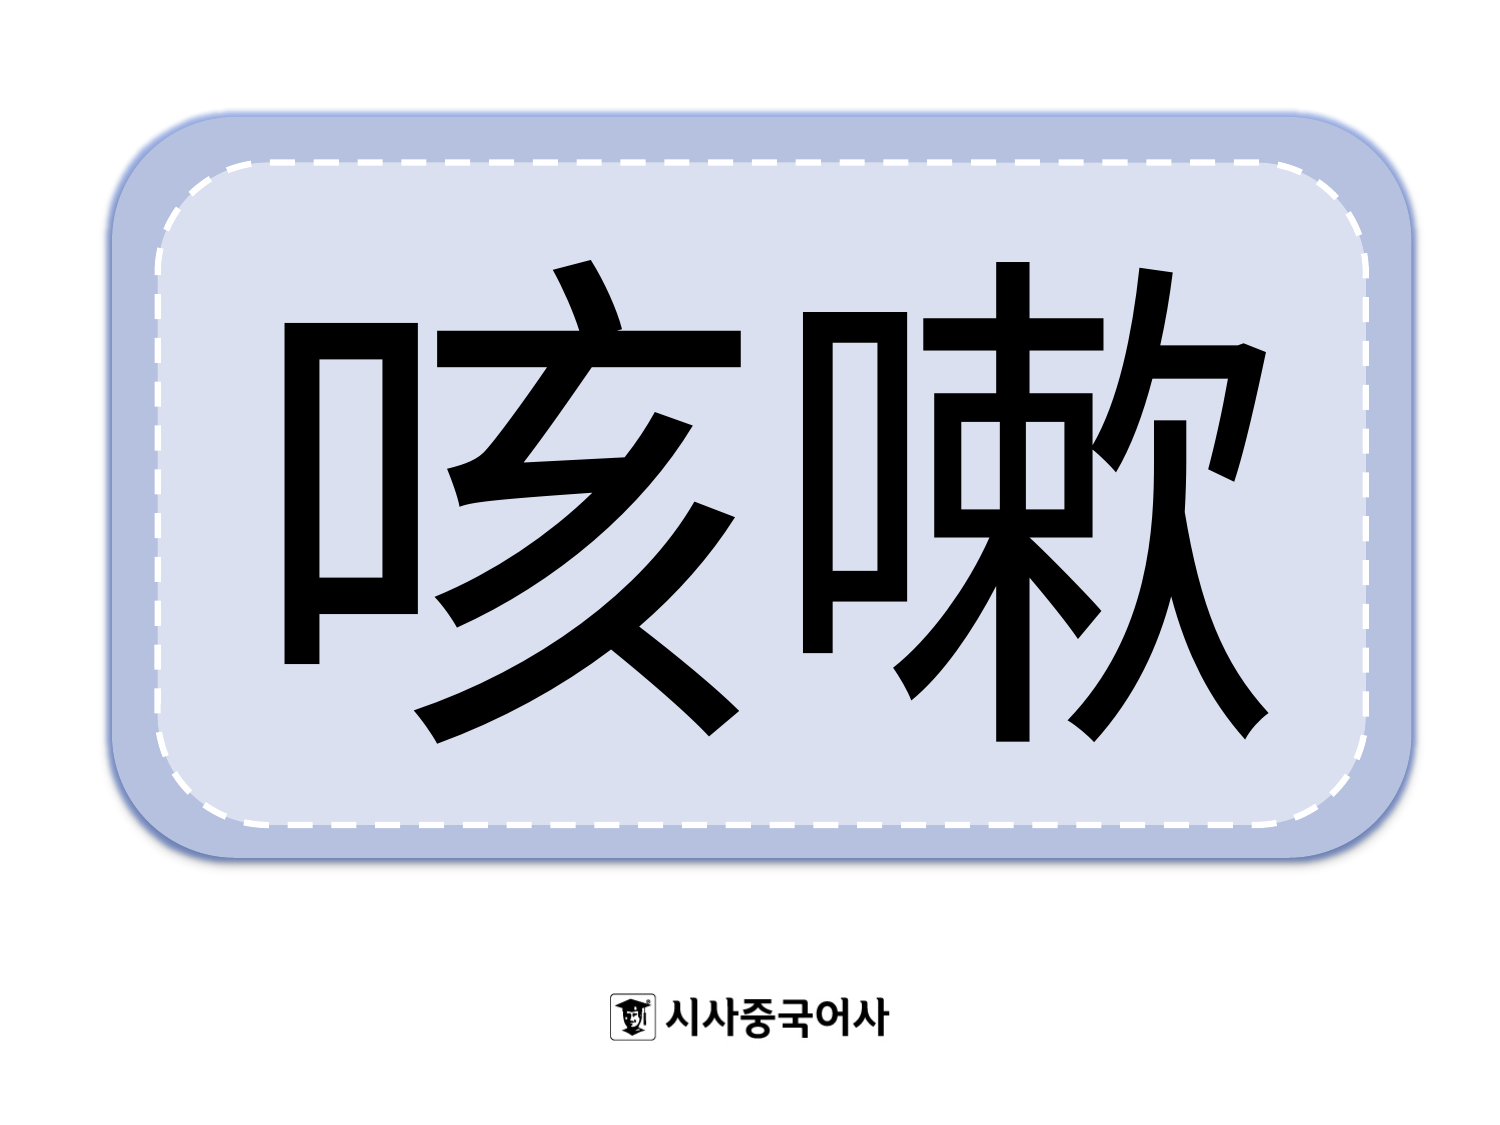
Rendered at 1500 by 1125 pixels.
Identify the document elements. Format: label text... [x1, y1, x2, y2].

text_box 咳嗽 [162, 160, 1371, 824]
picture [602, 987, 898, 1047]
